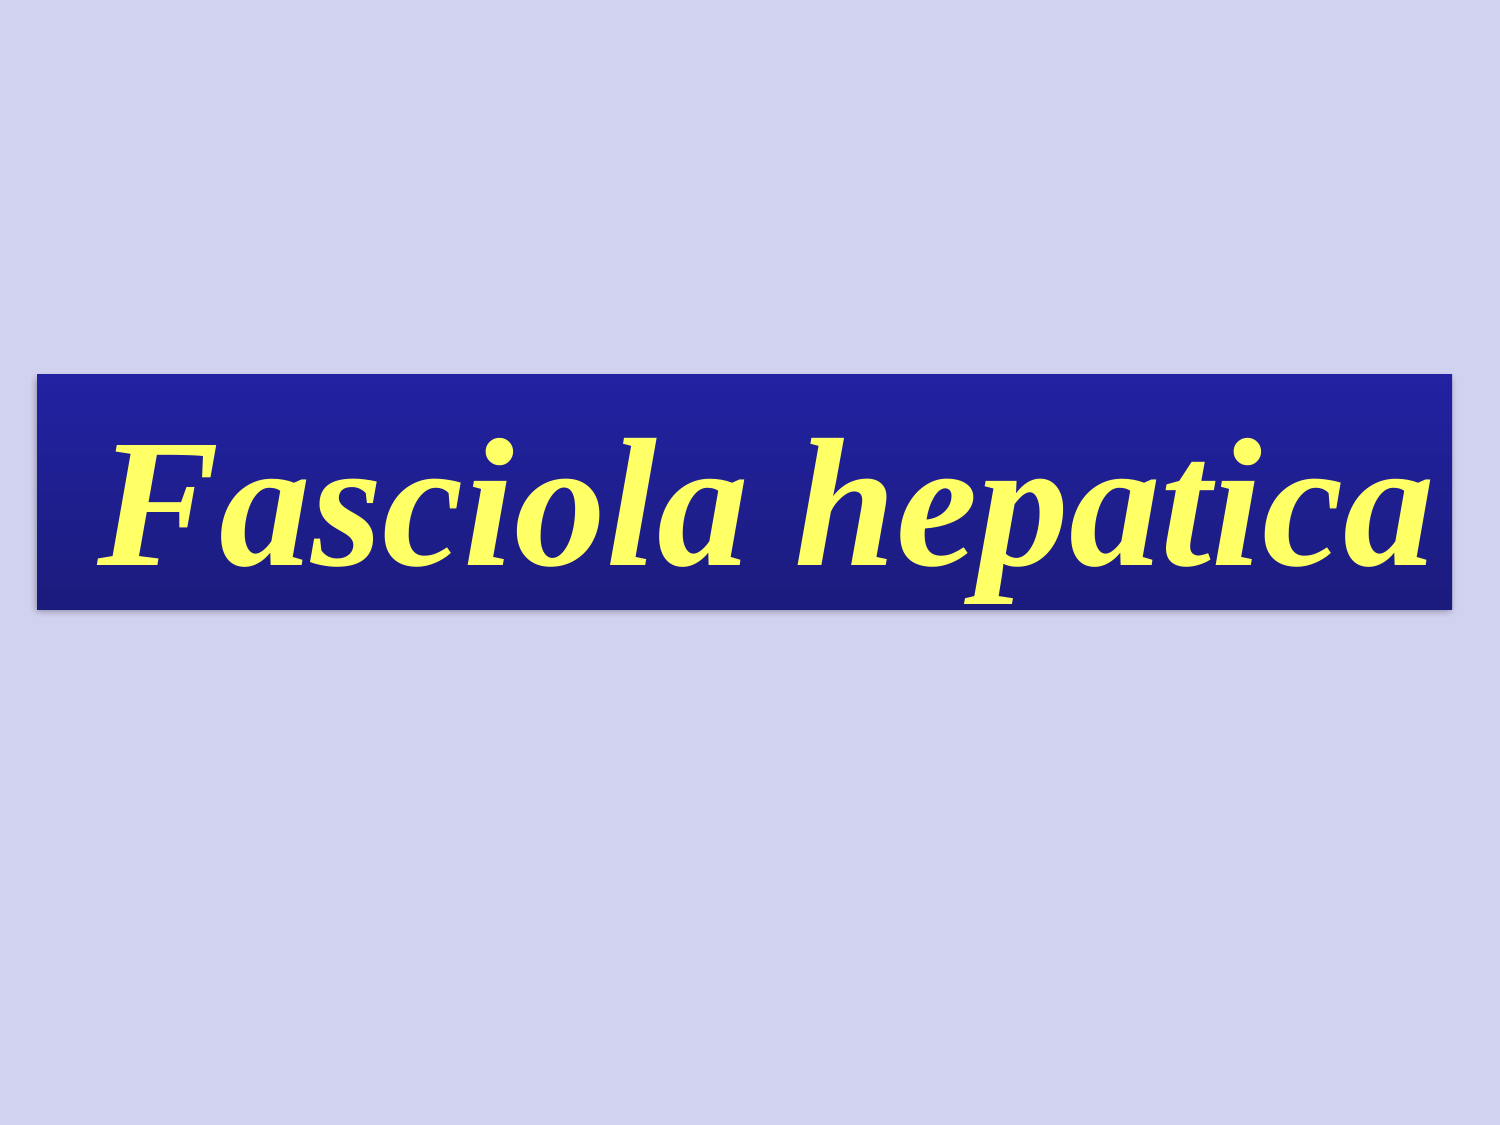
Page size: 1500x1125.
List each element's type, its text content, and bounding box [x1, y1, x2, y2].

text_box Fasciola hepatica [37, 374, 1453, 610]
